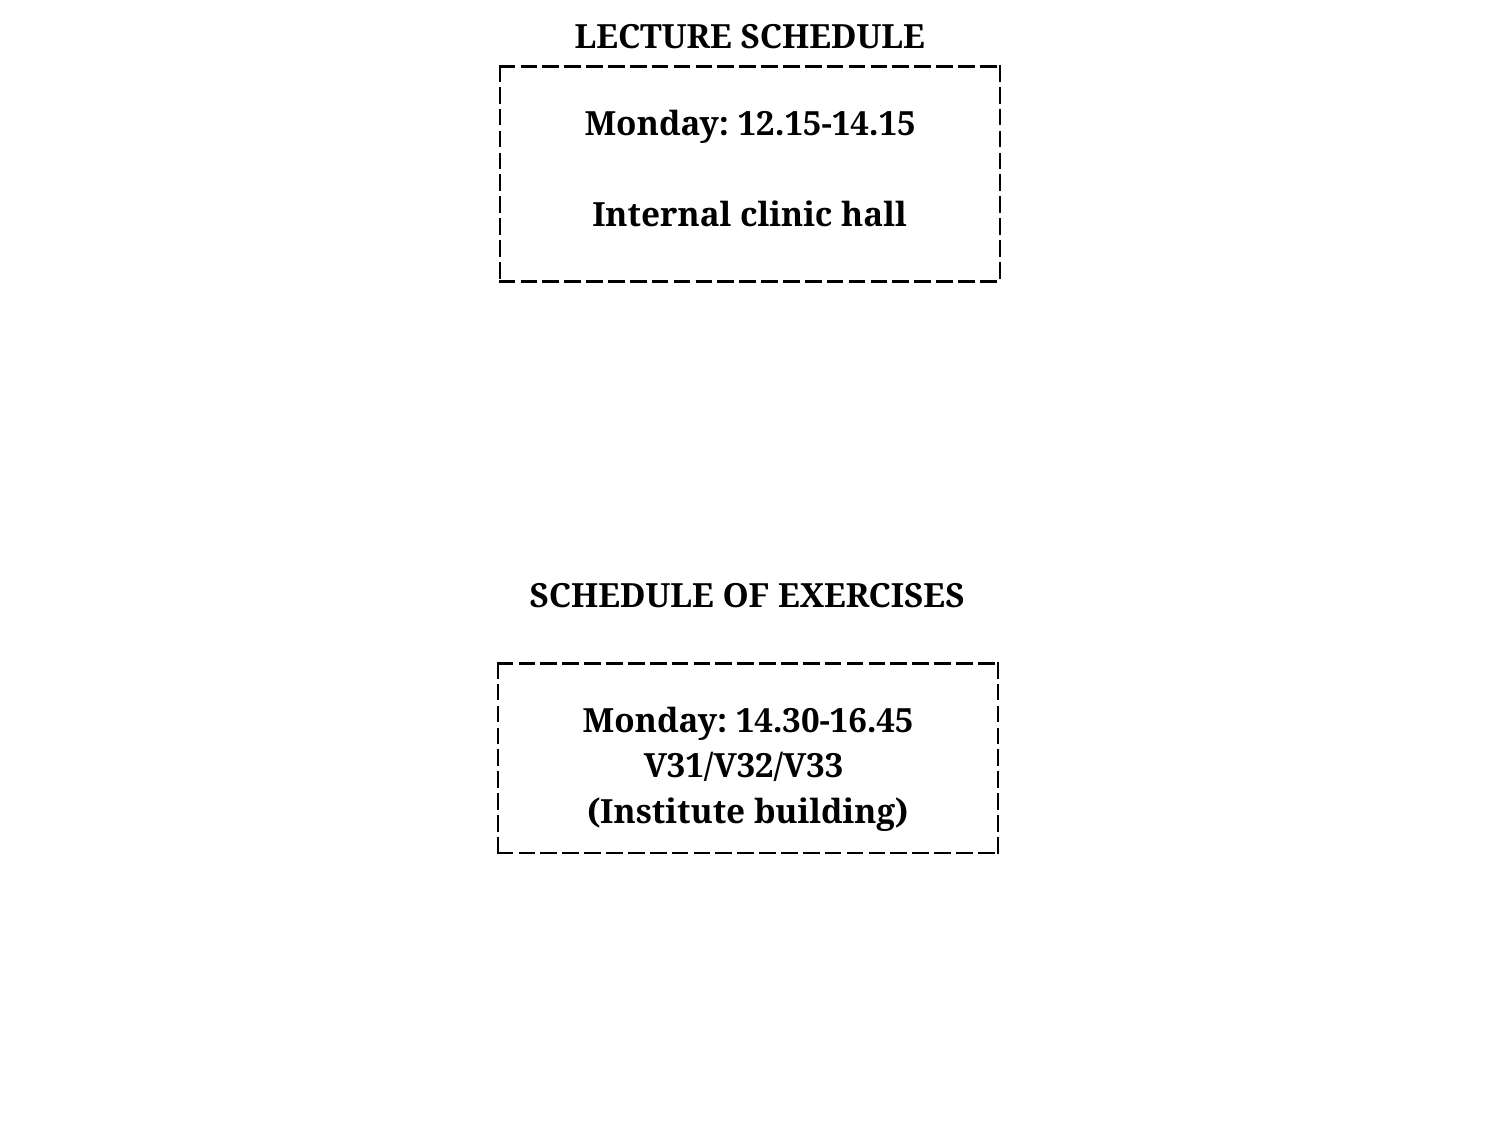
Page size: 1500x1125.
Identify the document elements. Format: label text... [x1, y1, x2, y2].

table_header Monday: 12.15-14.15 Internal clinic hall [500, 66, 1000, 281]
text_box SCHEDULE OF EXERCISES [514, 566, 981, 622]
text_box LECTURE SCHEDULE [559, 7, 941, 63]
table_header Monday: 14.30-16.45 V31/V32/V33 (Institute building) [498, 663, 998, 853]
